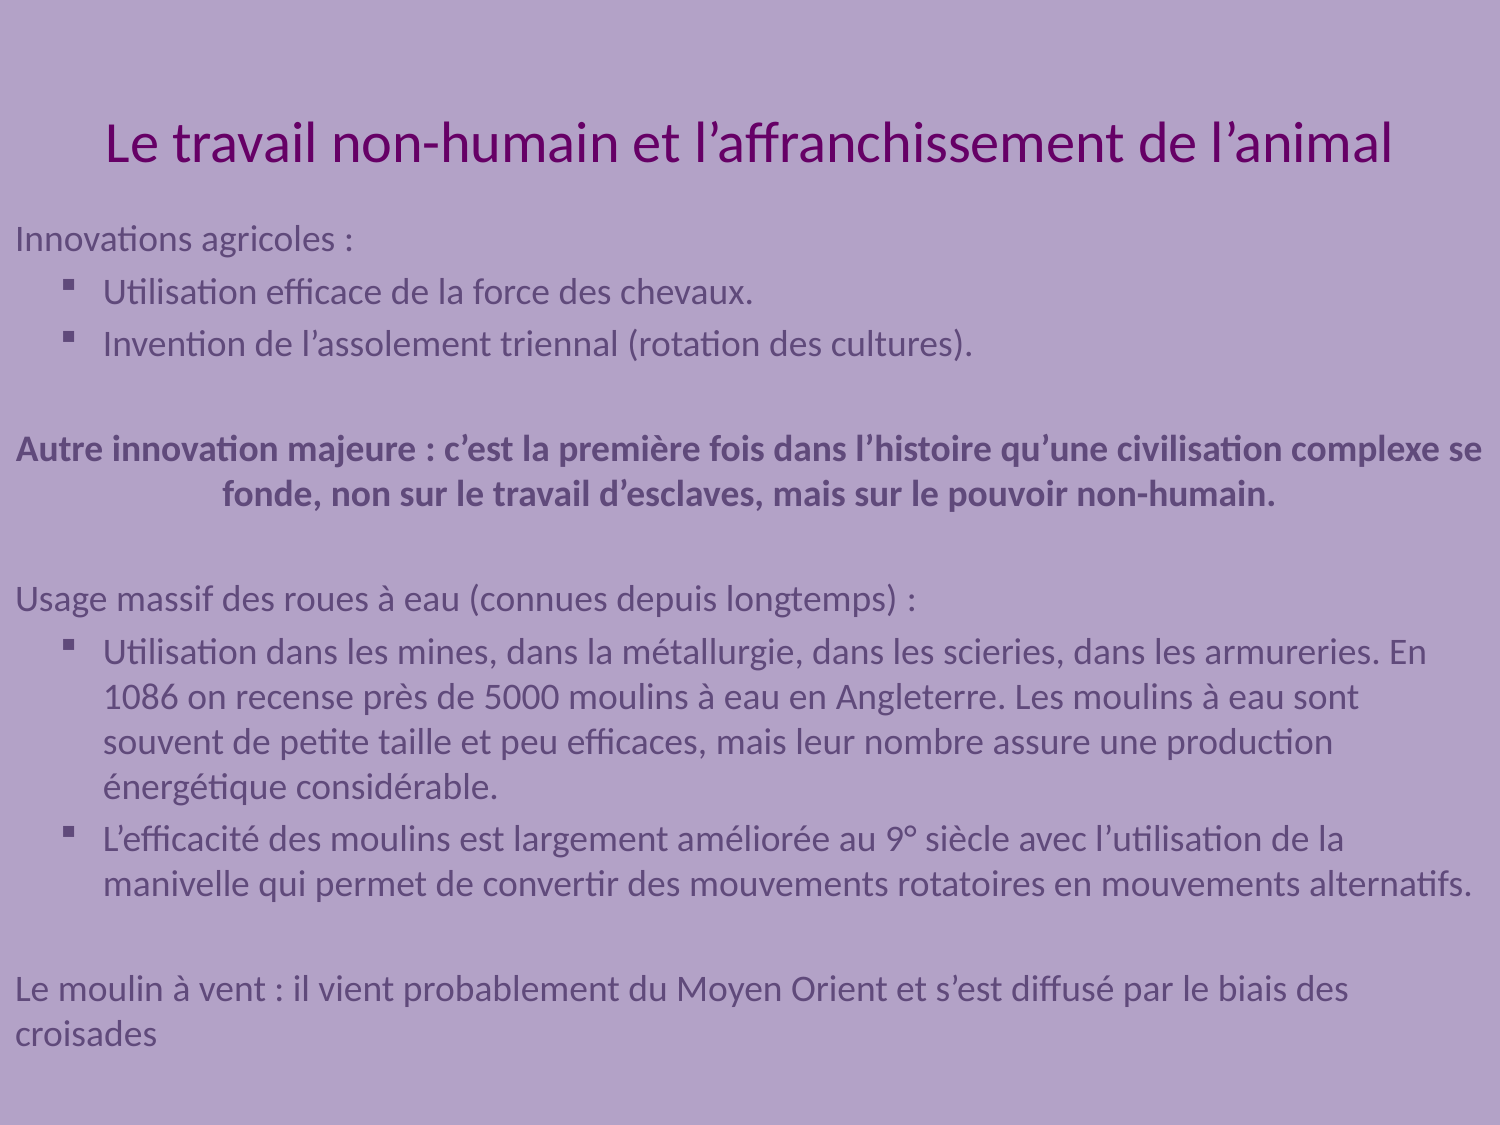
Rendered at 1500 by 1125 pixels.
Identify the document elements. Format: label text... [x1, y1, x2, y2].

list Innovations agricoles : Utilisation efficace de la force des chevaux. Invention de l’assolement triennal (rotation des cultures). Autre innovation majeure : c’est la première fois dans l’histoire qu’une civilisation complexe se fonde, non sur le travail d’esclaves, mais sur le pouvoir non-humain. Usage massif des roues à eau (connues depuis longtemps) : Utilisation dans les mines, dans la métallurgie, dans les scieries, dans les armureries. En 1086 on recense près de 5000 moulins à eau en Angleterre. Les moulins à eau sont souvent de petite taille et peu efficaces, mais leur nombre assure une production énergétique considérable. L’efficacité des moulins est largement améliorée au 9° siècle avec l’utilisation de la manivelle qui permet de convertir des mouvements rotatoires en mouvements alternatifs. Le moulin à vent : il vient probablement du Moyen Orient et s’est diffusé par le biais des croisades [0, 206, 1500, 1125]
title Le travail non-humain et l’affranchissement de l’animal [75, 45, 1425, 206]
